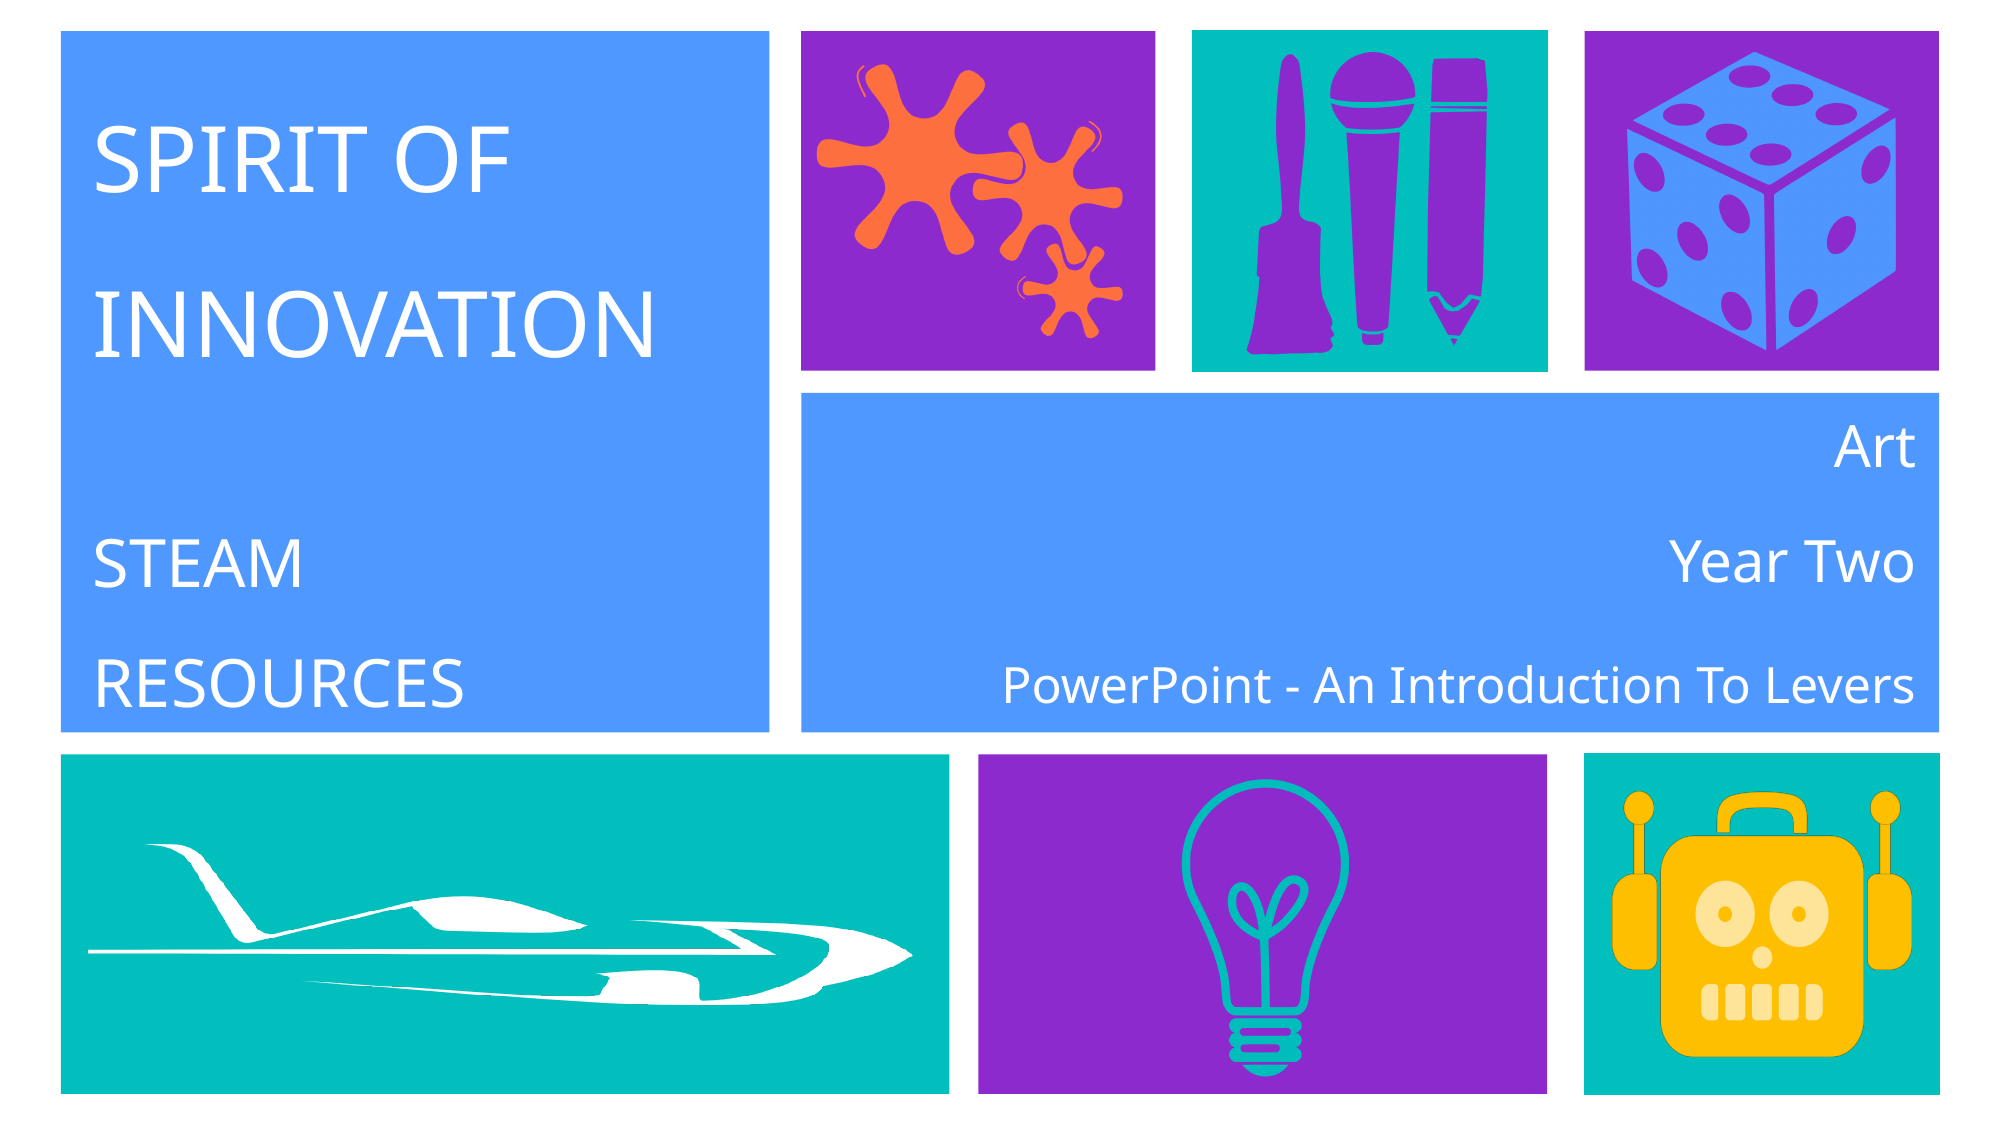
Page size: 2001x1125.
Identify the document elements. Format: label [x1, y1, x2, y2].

text_box [60, 30, 1939, 1094]
